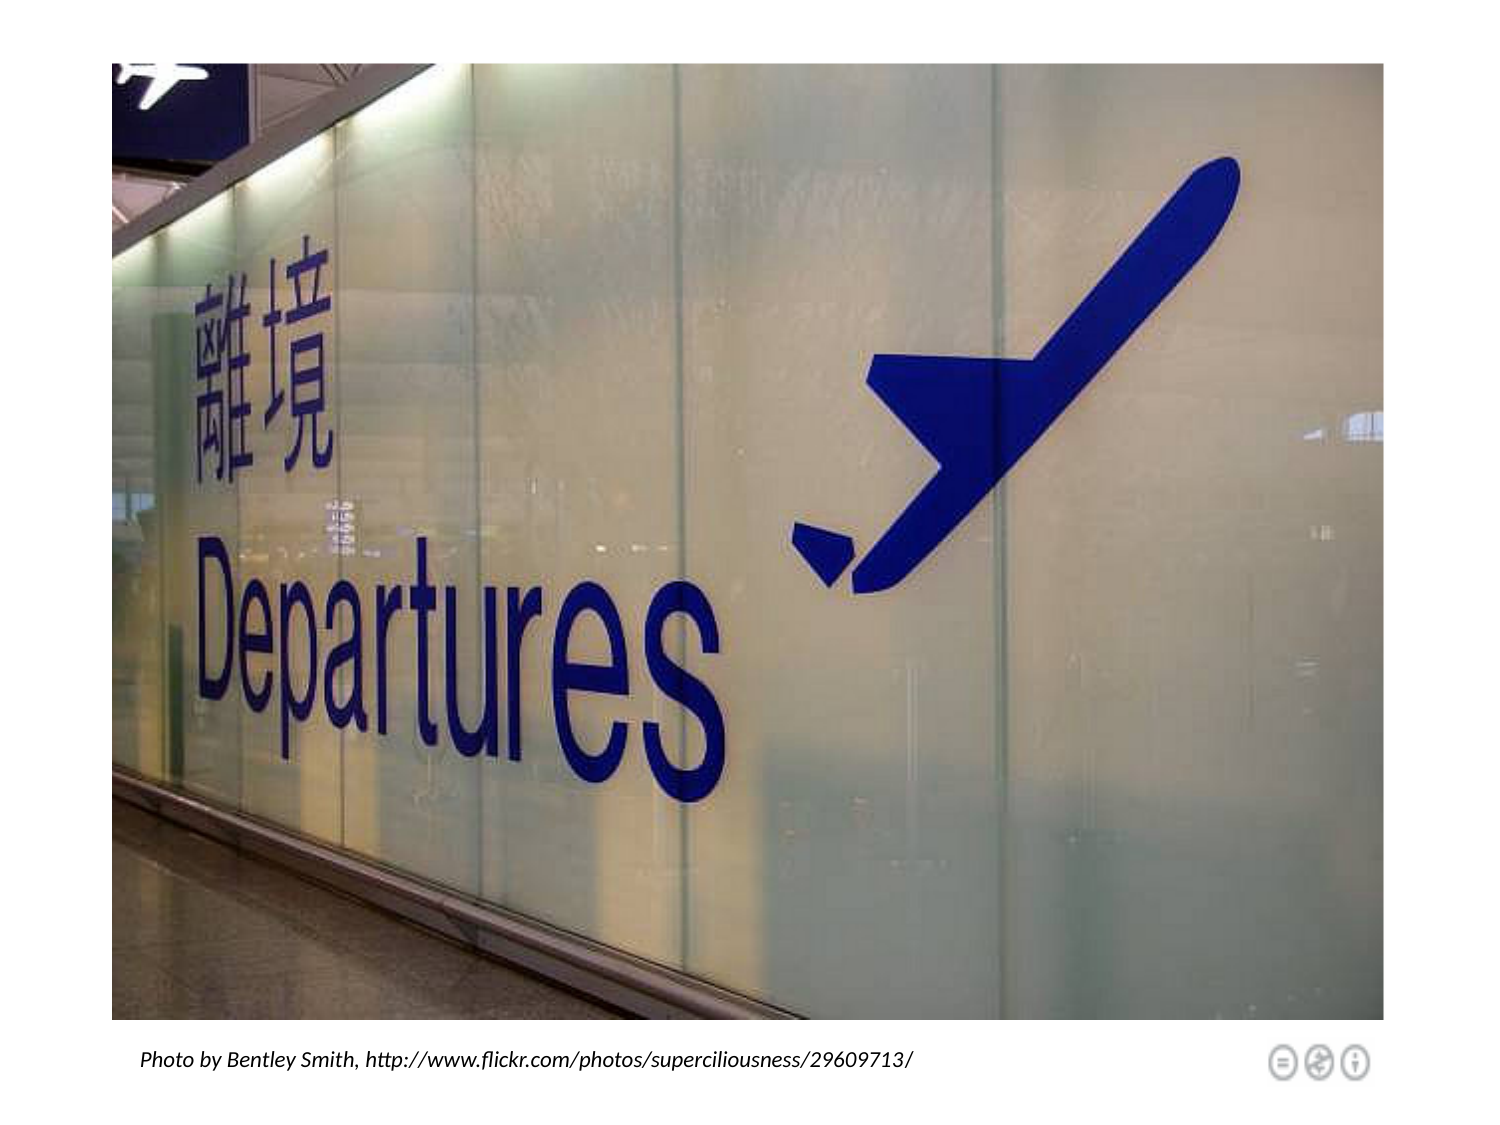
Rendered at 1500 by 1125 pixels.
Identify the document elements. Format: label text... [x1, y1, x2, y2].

picture [1267, 1037, 1376, 1088]
picture [112, 62, 1386, 1020]
text_box Photo by Bentley Smith, http://www.flickr.com/photos/superciliousness/29609713/ [124, 1037, 1175, 1080]
